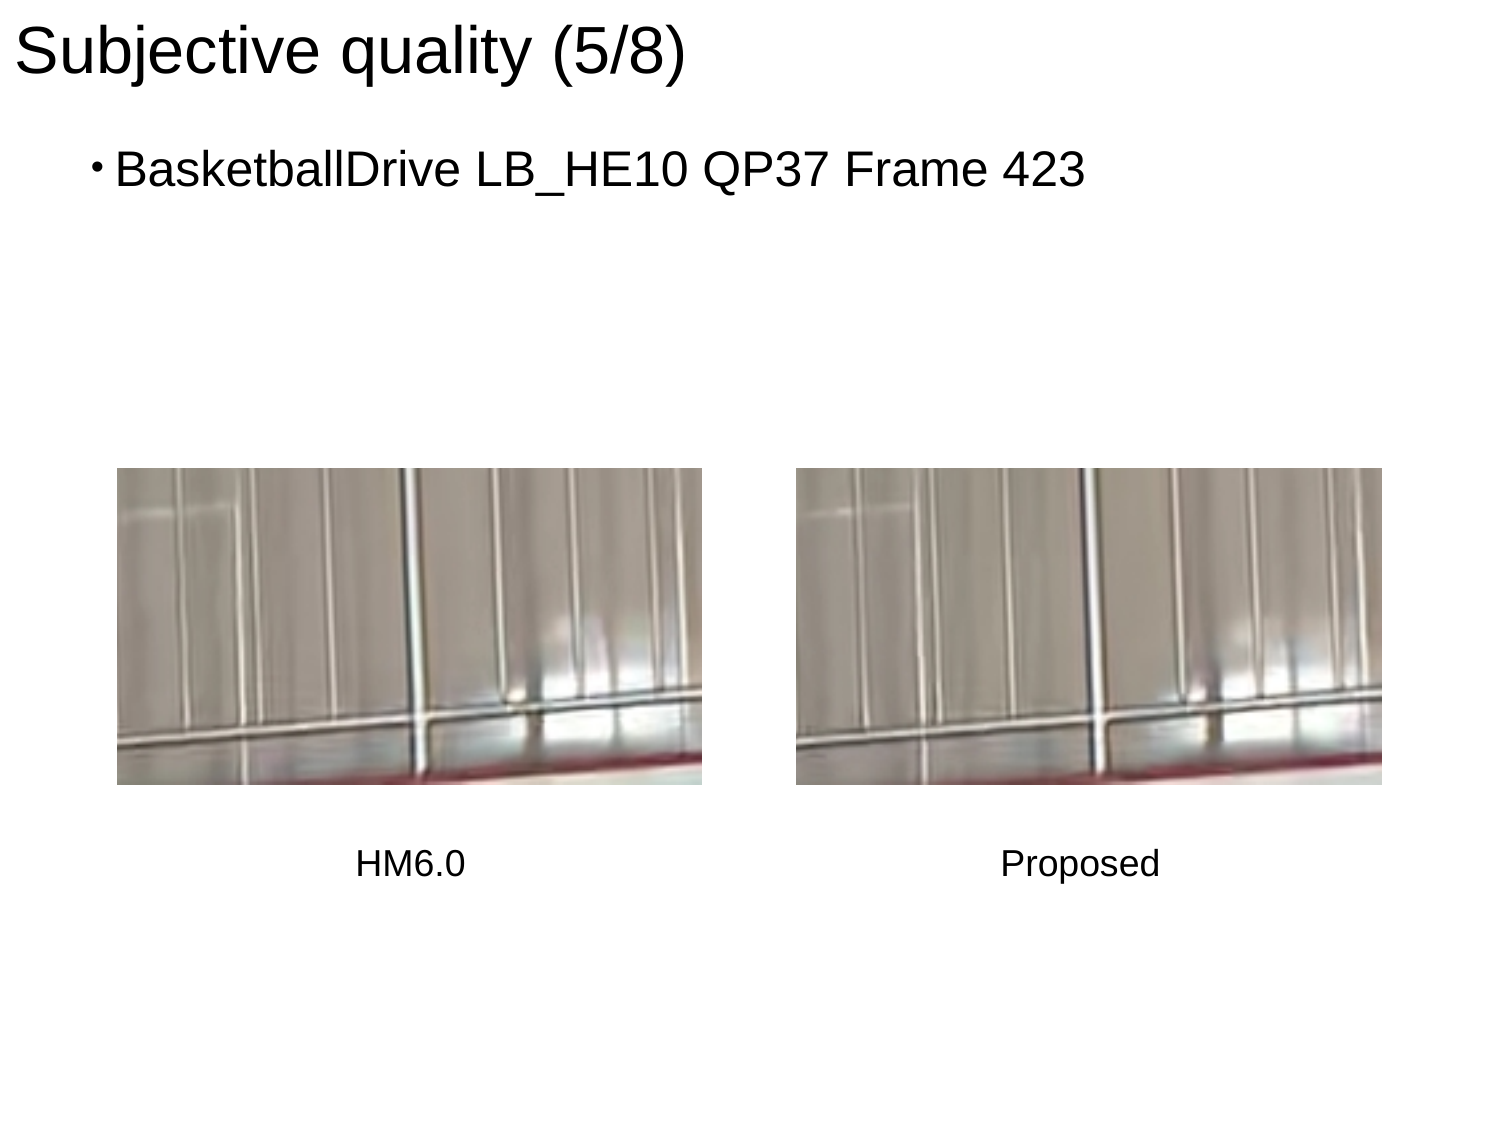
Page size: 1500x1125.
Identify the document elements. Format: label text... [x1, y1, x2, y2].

text_box HM6.0 [340, 831, 481, 892]
picture [116, 468, 702, 786]
text_box Proposed [985, 831, 1176, 892]
text_box BasketballDrive LB_HE10 QP37 Frame 423 [76, 128, 1102, 204]
picture [796, 468, 1382, 786]
text_box Subjective quality (5/8) [0, 0, 1500, 95]
